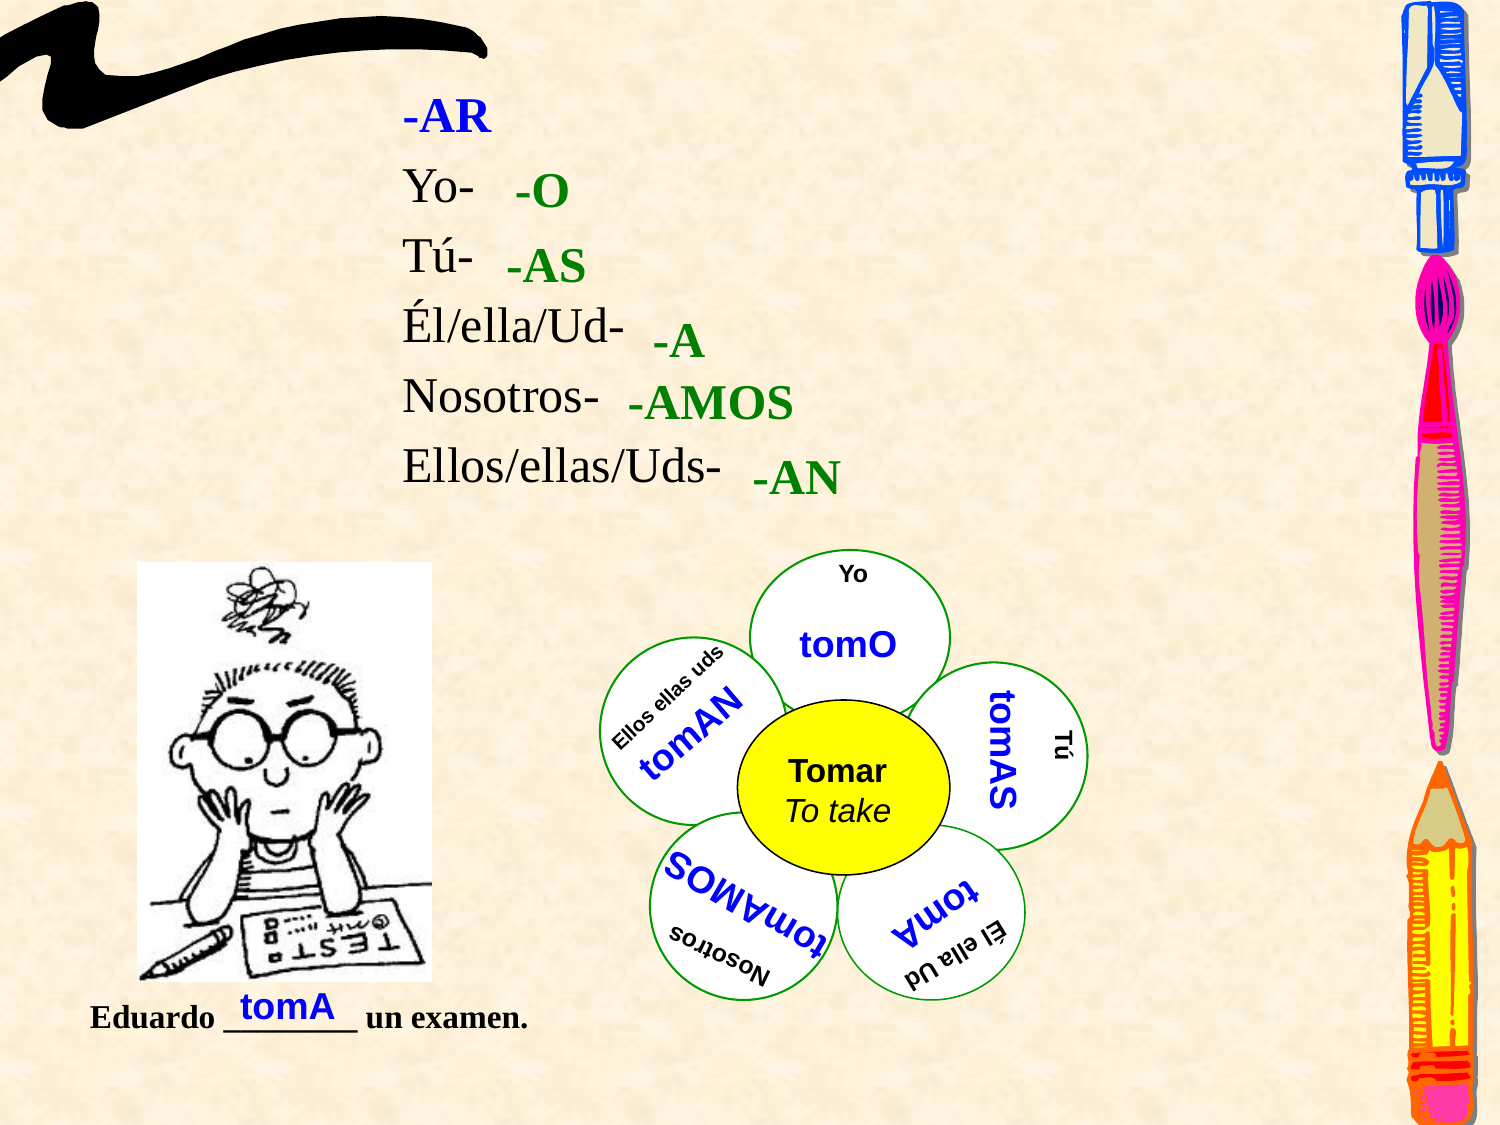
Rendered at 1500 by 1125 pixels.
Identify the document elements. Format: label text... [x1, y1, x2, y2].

text_box tomO [784, 612, 913, 673]
text_box -O [500, 149, 586, 224]
text_box [752, 699, 950, 875]
text_box [750, 553, 951, 713]
text_box Eduardo ________ un examen. [74, 987, 544, 1043]
text_box -AS [491, 224, 602, 300]
text_box [908, 662, 1085, 850]
text_box [650, 889, 755, 950]
text_box -AMOS [612, 362, 810, 438]
text_box Tomar To take [750, 742, 925, 837]
text_box tomA [868, 857, 1006, 978]
text_box -A [637, 299, 721, 362]
text_box [737, 746, 750, 829]
text_box [931, 947, 1018, 1000]
text_box [779, 970, 805, 994]
text_box [666, 959, 753, 1000]
text_box Tú [1042, 715, 1088, 780]
text_box Él ella Ud [874, 901, 1029, 1019]
text_box tomAMOS [638, 828, 851, 987]
text_box Ellos ellas uds [590, 595, 773, 770]
text_box tomAN [611, 660, 767, 805]
text_box [682, 812, 838, 926]
text_box [603, 652, 786, 826]
text_box Nosotros [623, 897, 790, 1008]
text_box [837, 825, 1026, 984]
list -AR Yo- Tú- Él/ella/Ud- Nosotros- Ellos/ellas/Uds- [387, 75, 1288, 563]
text_box [600, 637, 699, 730]
text_box tomAS [975, 675, 1036, 826]
text_box -AN [737, 437, 857, 513]
picture [0, 0, 1500, 1125]
text_box tomA [225, 991, 351, 1035]
text_box Yo [823, 549, 888, 595]
